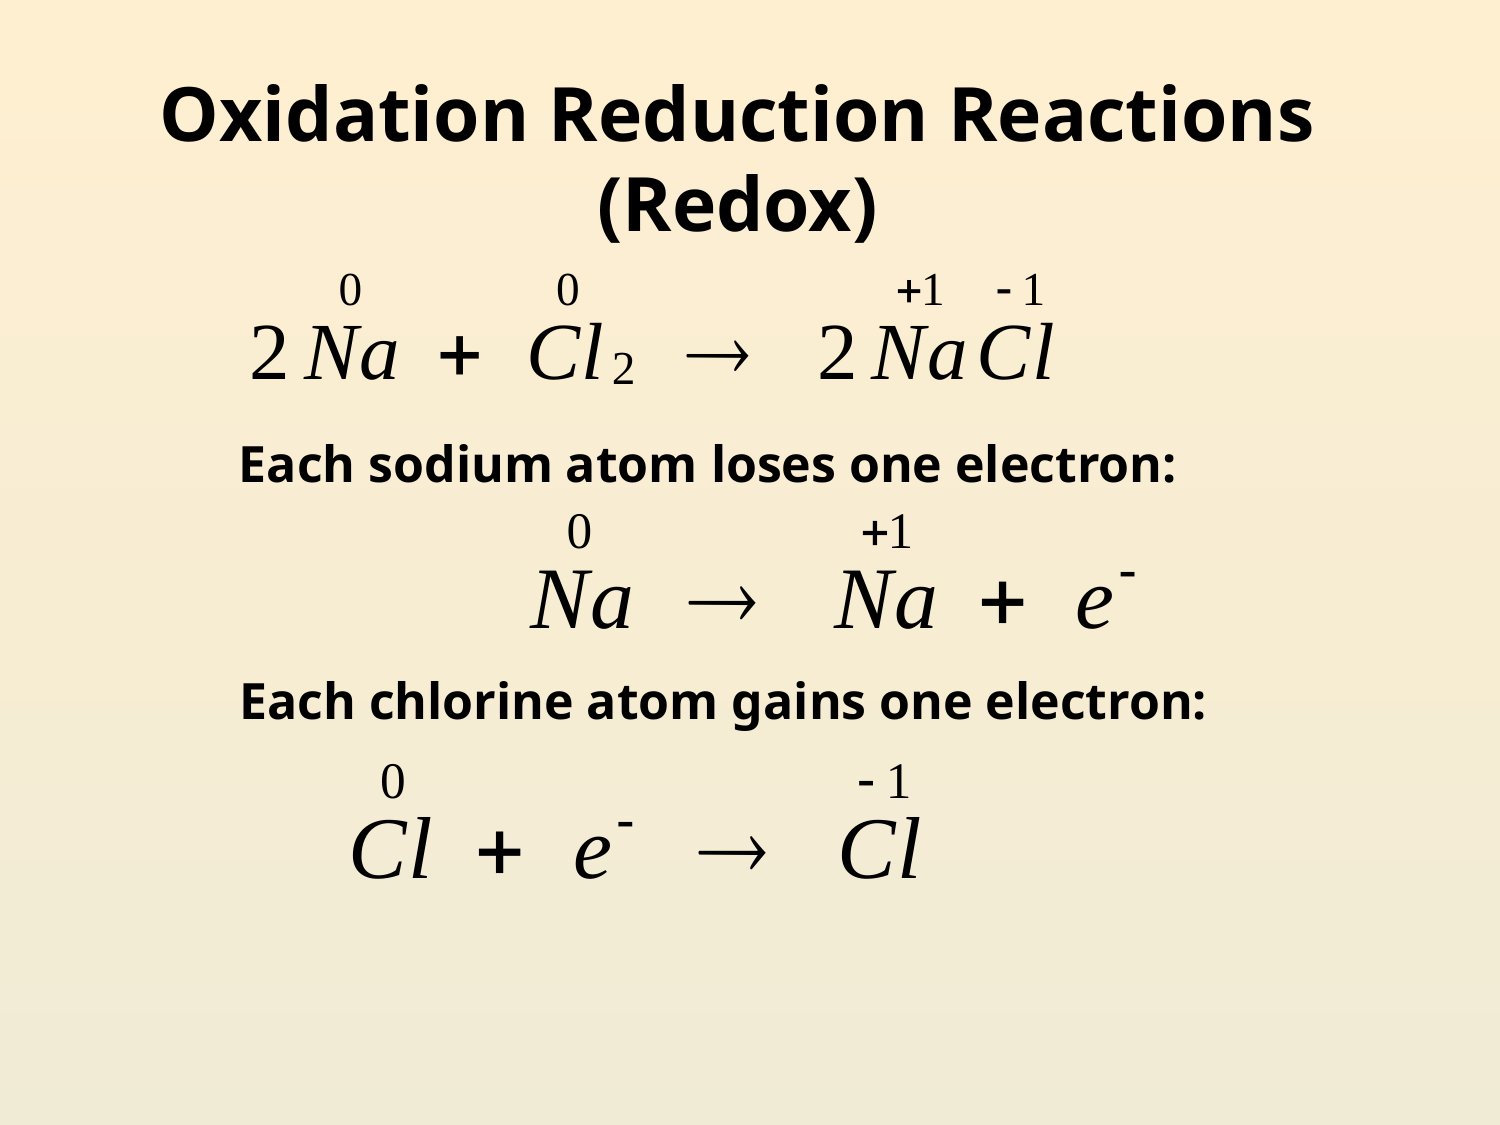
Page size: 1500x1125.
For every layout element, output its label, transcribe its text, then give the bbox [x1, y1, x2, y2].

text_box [512, 474, 1163, 651]
title Oxidation Reduction Reactions (Redox) [99, 62, 1376, 251]
text_box Each sodium atom loses one electron: [224, 424, 1192, 500]
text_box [337, 724, 938, 901]
text_box Each chlorine atom gains one electron: [224, 662, 1223, 738]
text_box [237, 237, 1076, 427]
